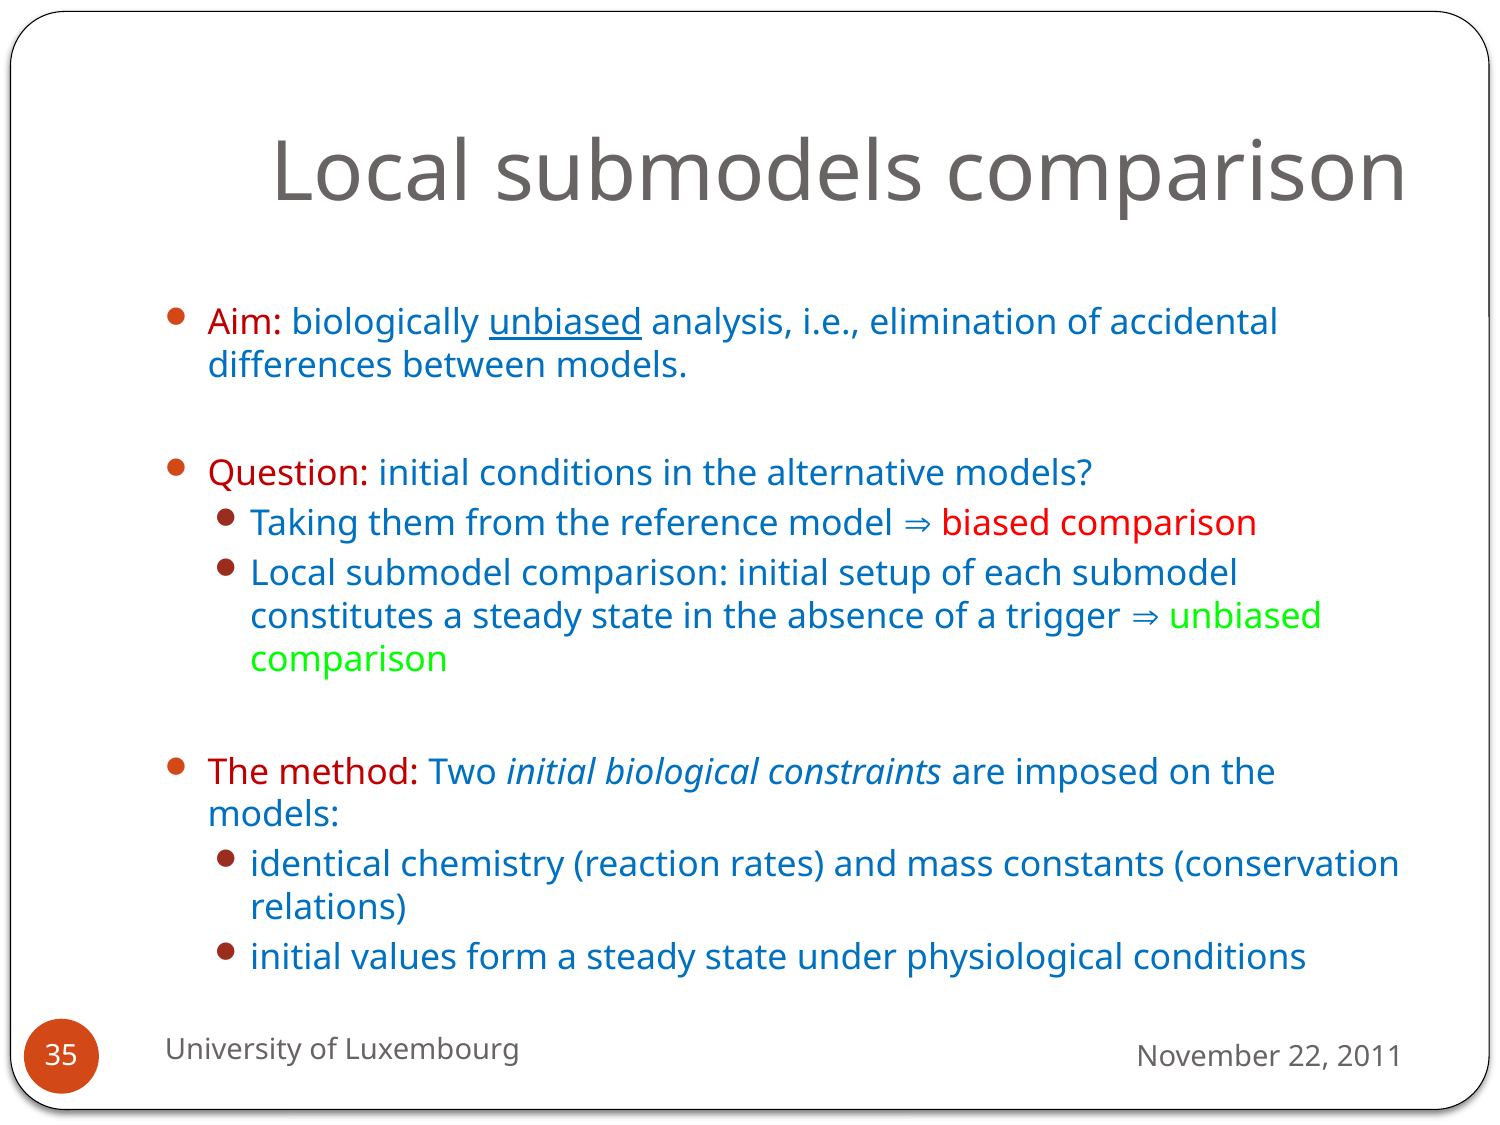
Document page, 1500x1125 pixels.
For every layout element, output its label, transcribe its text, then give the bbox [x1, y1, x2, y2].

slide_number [1012, 1015, 1419, 1094]
title Local submodels comparison [150, 45, 1425, 233]
slide_number 35 [23, 1018, 99, 1094]
list Aim: biologically unbiased analysis, i.e., elimination of accidental differences between models. Question: initial conditions in the alternative models? Taking them from the reference model  biased comparison Local submodel comparison: initial setup of each submodel constitutes a steady state in the absence of a trigger  unbiased comparison The method: Two initial biological constraints are imposed on the models: identical chemistry (reaction rates) and mass constants (conservation relations) initial values form a steady state under physiological conditions [150, 237, 1425, 988]
footer University of Luxembourg [150, 1012, 800, 1088]
